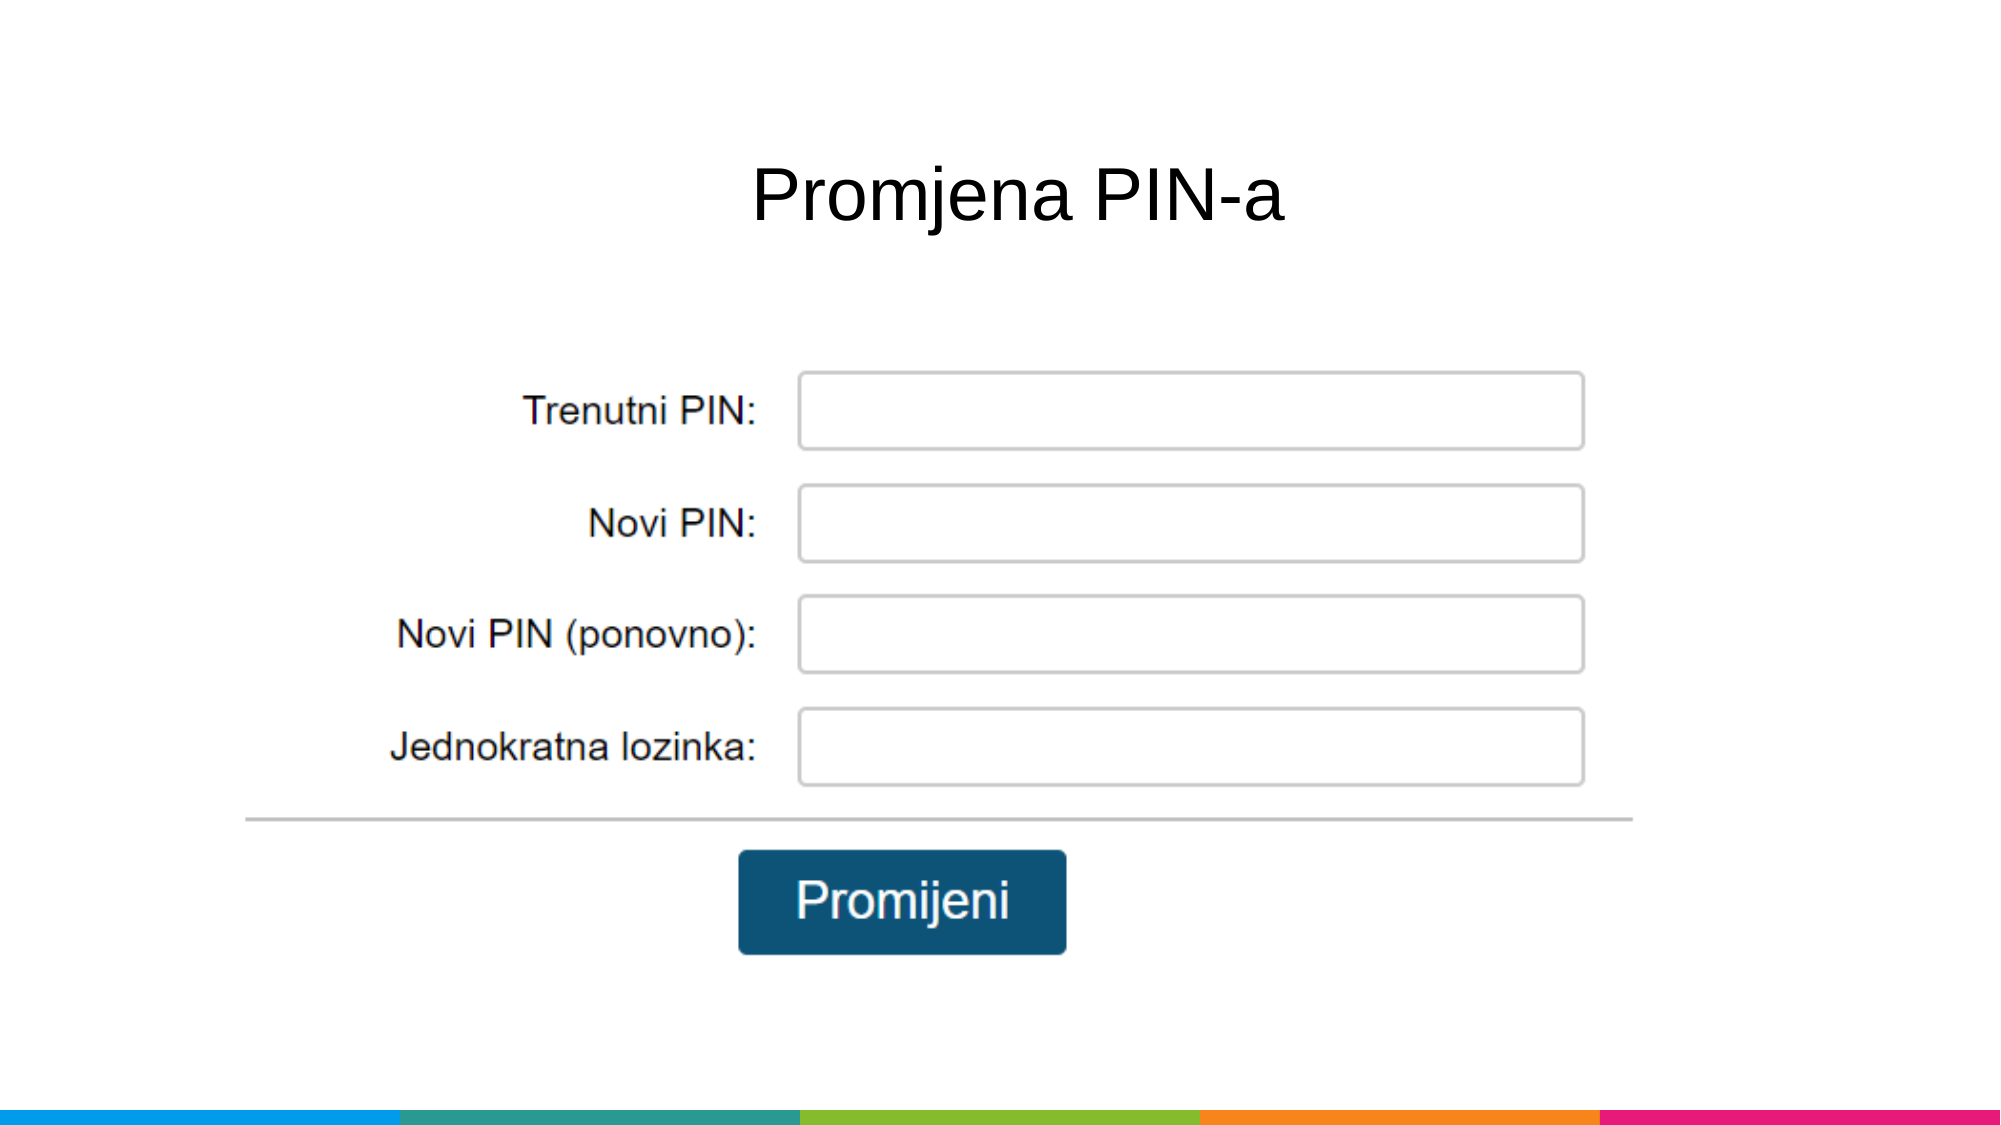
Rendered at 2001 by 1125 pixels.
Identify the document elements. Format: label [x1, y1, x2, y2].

text_box [244, 137, 1681, 1026]
